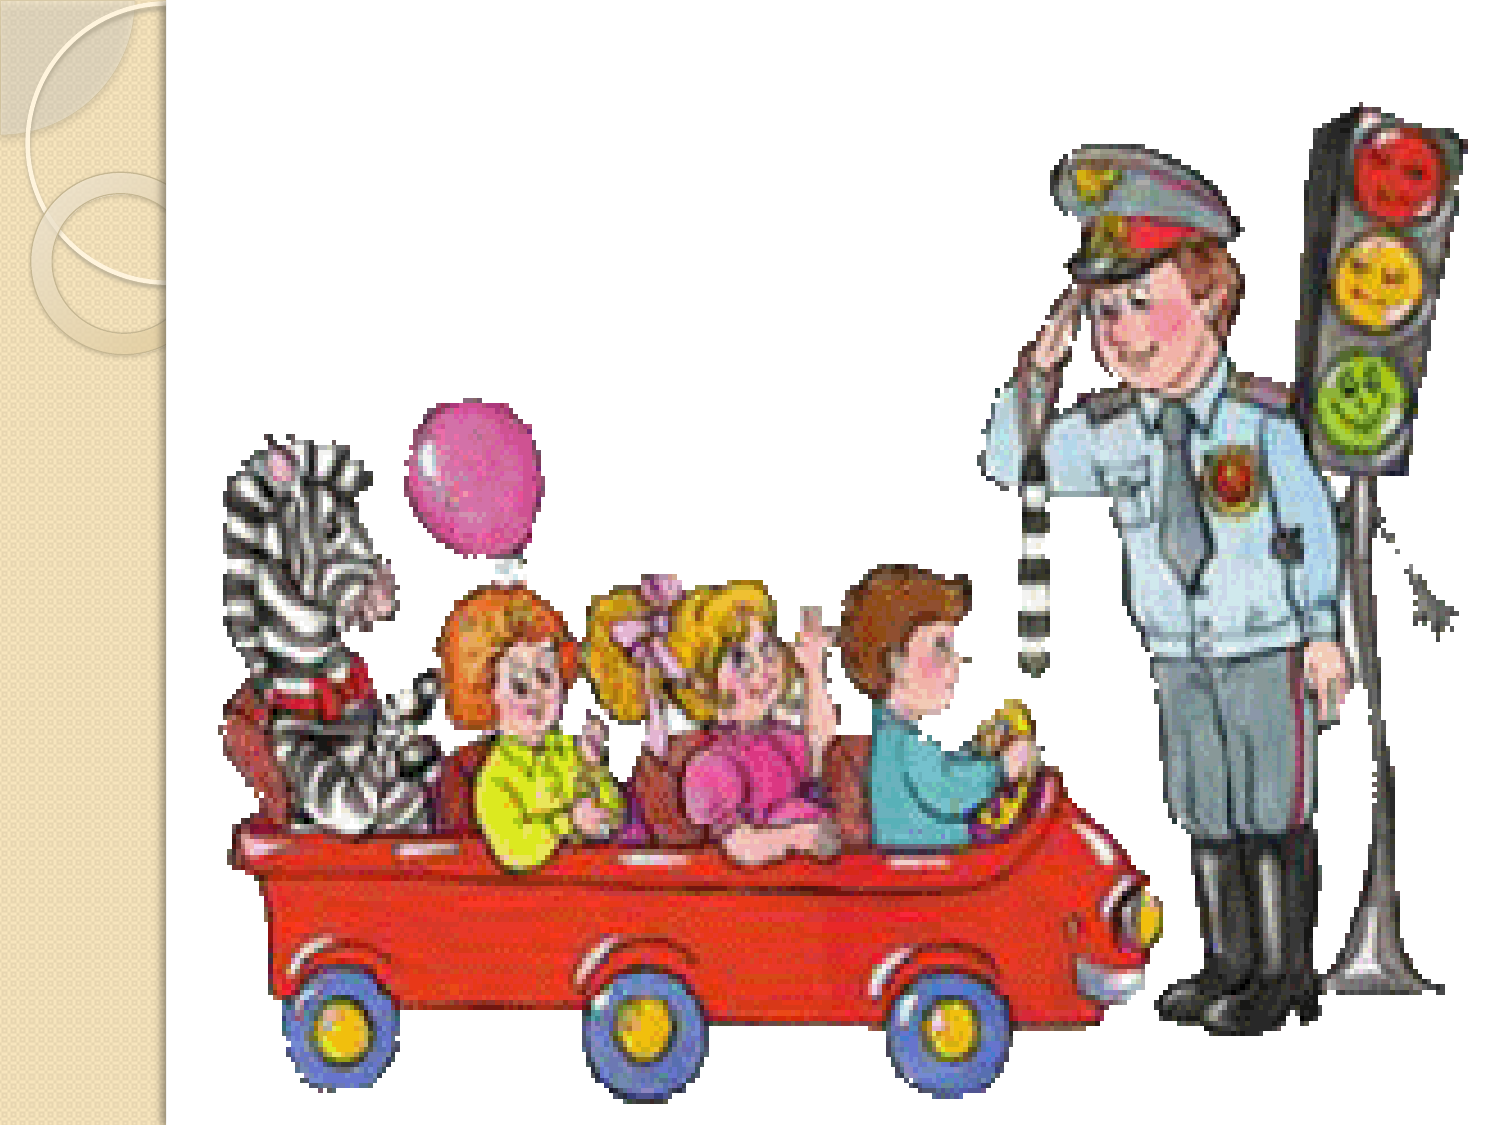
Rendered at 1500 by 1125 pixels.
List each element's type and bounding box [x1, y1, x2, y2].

list [105, 0, 1500, 1125]
